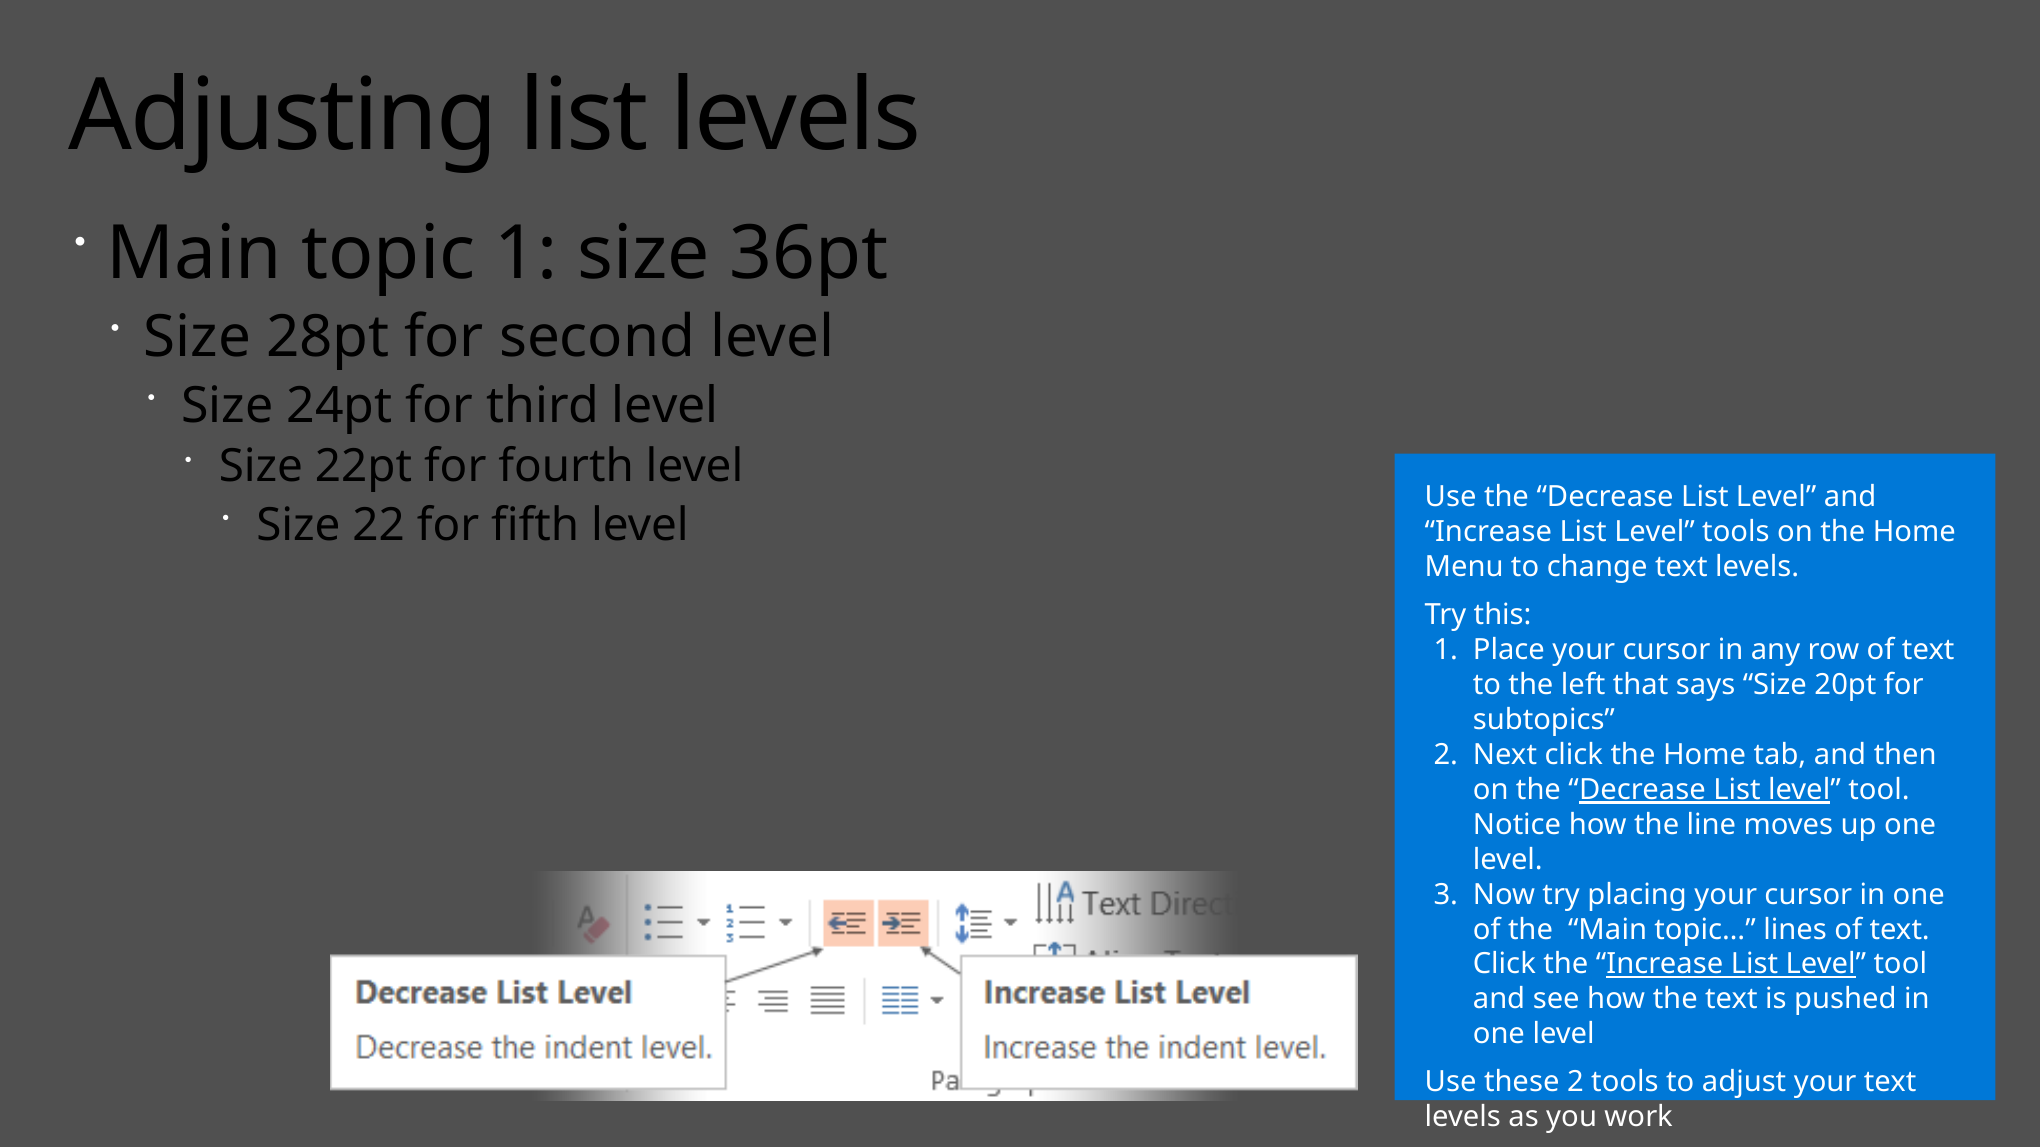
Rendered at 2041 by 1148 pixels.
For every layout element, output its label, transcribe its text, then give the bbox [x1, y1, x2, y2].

text_box Use the “Decrease List Level” and “Increase List Level” tools on the Home Menu to change text levels. Try this: Place your cursor in any row of text to the left that says “Size 20pt for subtopics” Next click the Home tab, and then on the “Decrease List level” tool. Notice how the line moves up one level. Now try placing your cursor in one of the “Main topic…” lines of text. Click the “Increase List Level” tool and see how the text is pushed in one level Use these 2 tools to adjust your text levels as you work [1394, 453, 1996, 1101]
list Main topic 1: size 36pt Size 28pt for second level Size 24pt for third level Size 22pt for fourth level Size 22 for fifth level [45, 198, 1996, 578]
picture [329, 870, 1358, 1101]
title Adjusting list levels [45, 48, 1996, 198]
